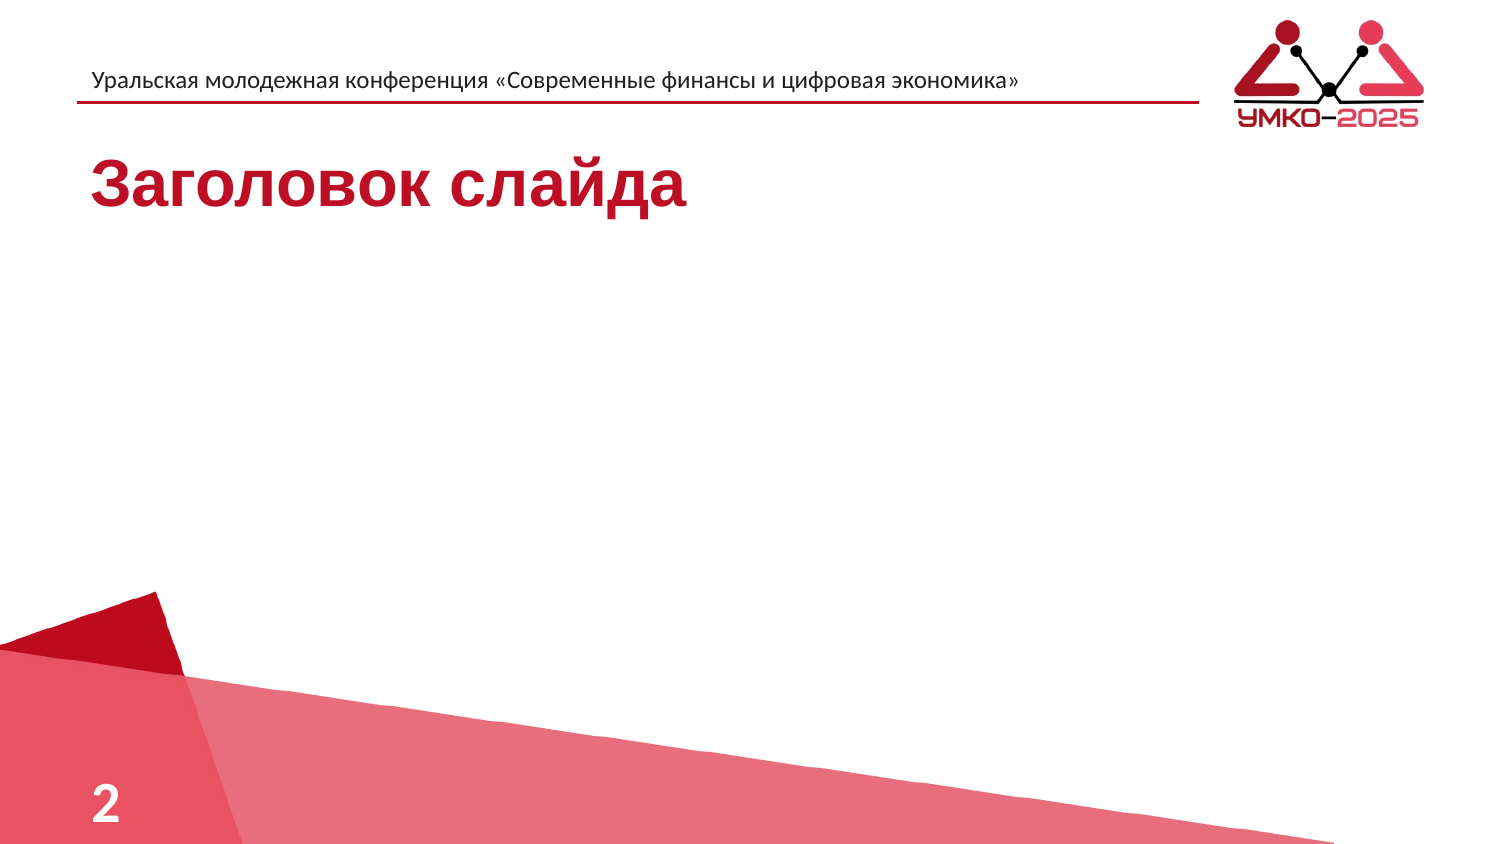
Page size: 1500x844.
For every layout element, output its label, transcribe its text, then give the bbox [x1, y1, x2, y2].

footer Уральская молодежная конференция «Современные финансы и цифровая экономика» [76, 55, 1046, 101]
slide_number 2 [76, 776, 219, 822]
title Заголовок слайда [75, 114, 1425, 245]
picture [0, 0, 1500, 844]
